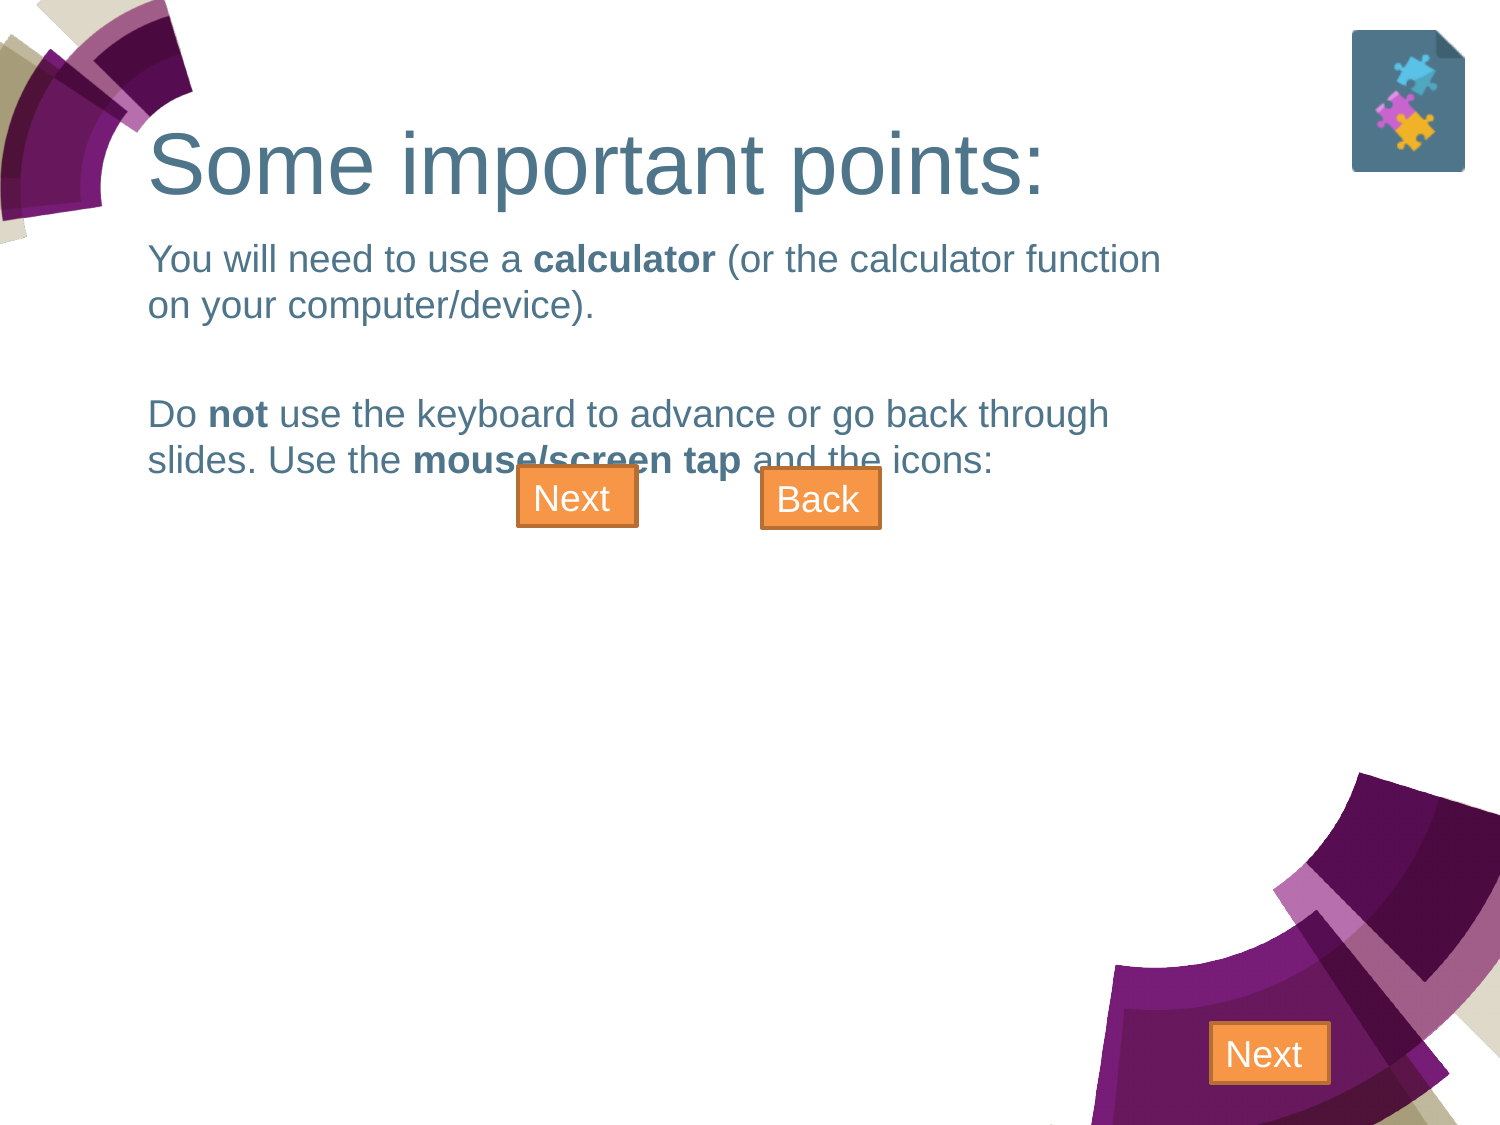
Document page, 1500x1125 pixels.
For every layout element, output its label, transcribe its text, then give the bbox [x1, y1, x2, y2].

subtitle You will need to use a calculator (or the calculator function on your computer/device). Do not use the keyboard to advance or go back through slides. Use the mouse/screen tap and the icons: [132, 226, 1183, 551]
picture [0, 0, 219, 256]
text_box Next [1209, 1021, 1331, 1085]
picture [1009, 716, 1500, 1125]
title Some important points: [132, 73, 1408, 247]
text_box Next [516, 464, 639, 528]
text_box Back [760, 466, 882, 530]
picture [1352, 30, 1466, 172]
